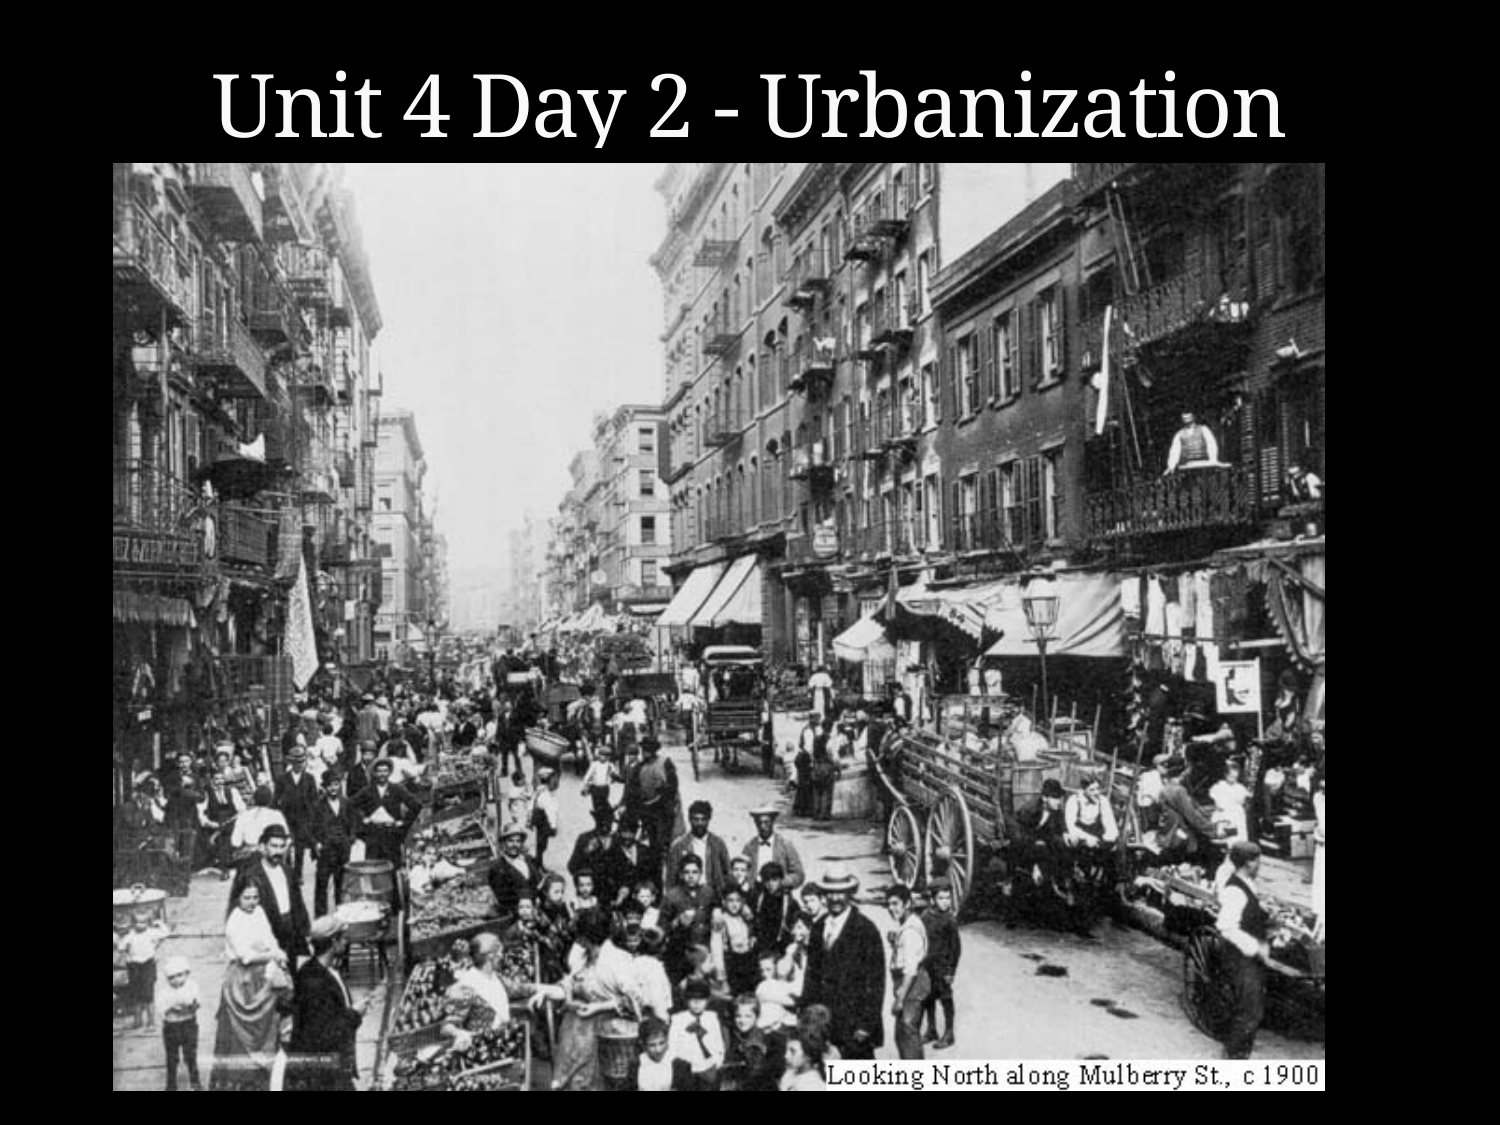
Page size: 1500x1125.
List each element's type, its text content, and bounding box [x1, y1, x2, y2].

picture [113, 163, 1327, 1093]
title Unit 4 Day 2 - Urbanization [74, 24, 1425, 163]
